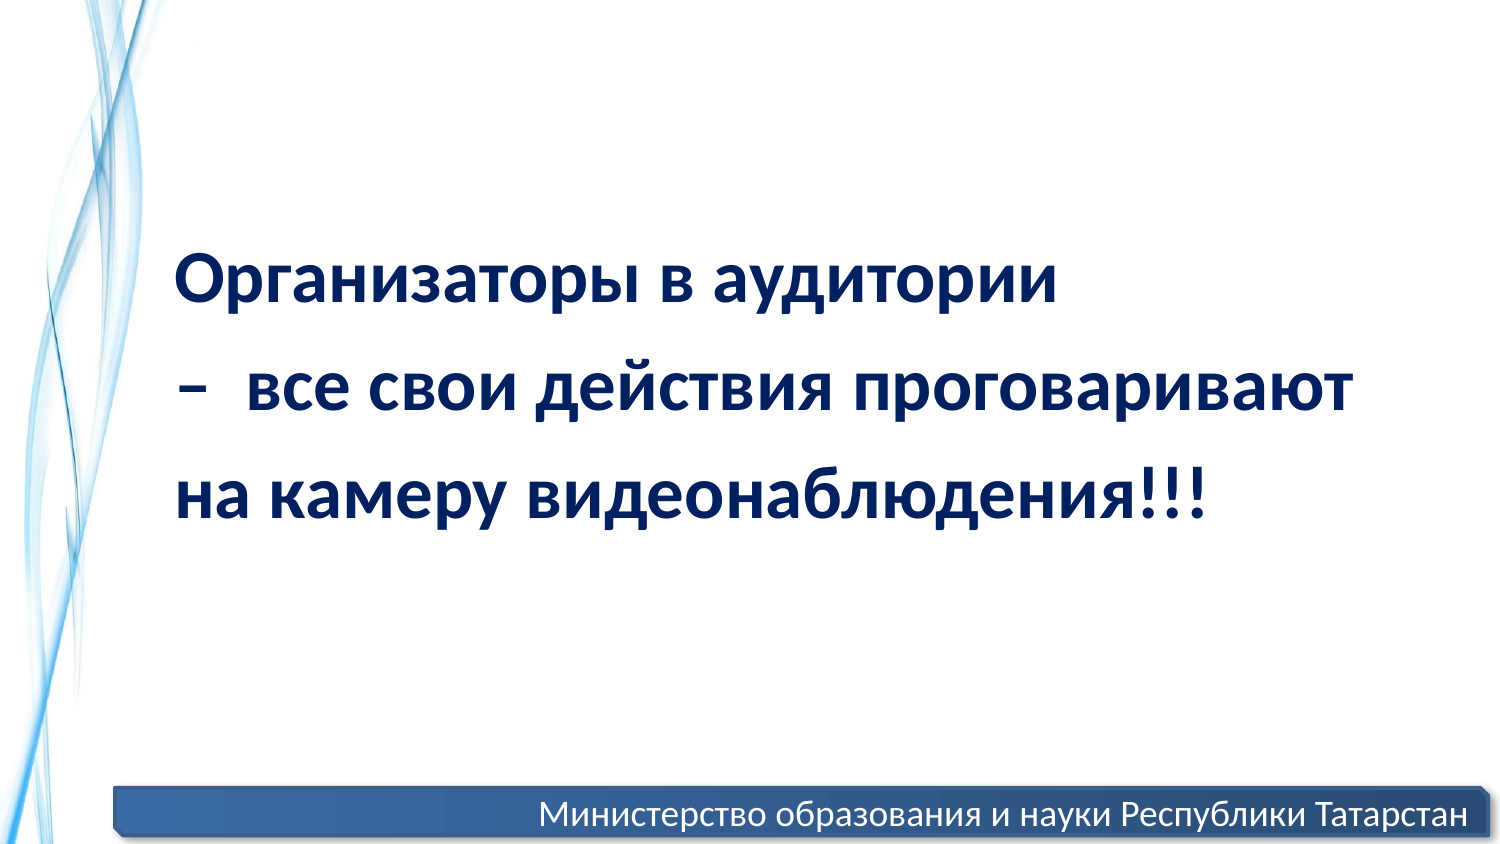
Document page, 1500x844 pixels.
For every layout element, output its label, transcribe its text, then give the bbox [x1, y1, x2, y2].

text_box Организаторы в аудитории – все свои действия проговаривают на камеру видеонаблюдения!!! [235, 165, 1428, 420]
picture [0, 0, 231, 844]
text_box Министерство образования и науки Республики Татарстан [235, 785, 1491, 838]
text_box [235, 418, 1459, 732]
